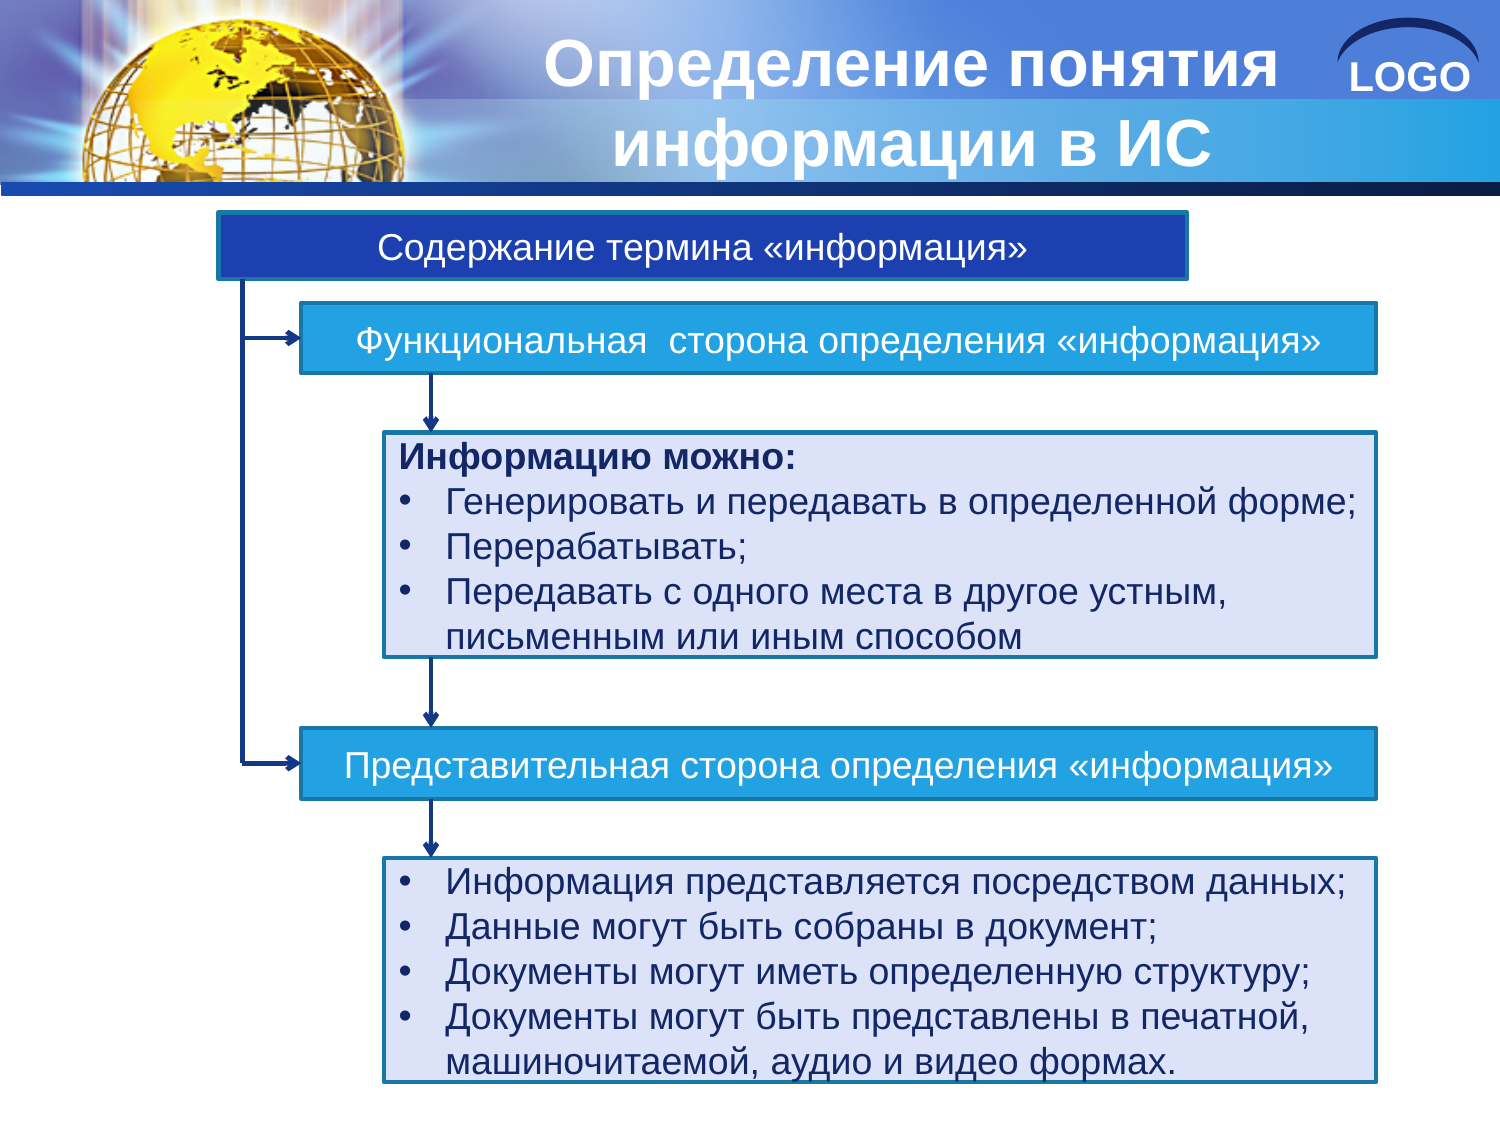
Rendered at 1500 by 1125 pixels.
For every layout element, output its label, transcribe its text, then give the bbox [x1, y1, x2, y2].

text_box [218, 212, 1377, 1083]
picture [0, 0, 1500, 185]
title Информационные системы [298, 99, 412, 183]
title Определение понятия информации в ИС [399, 19, 1425, 180]
